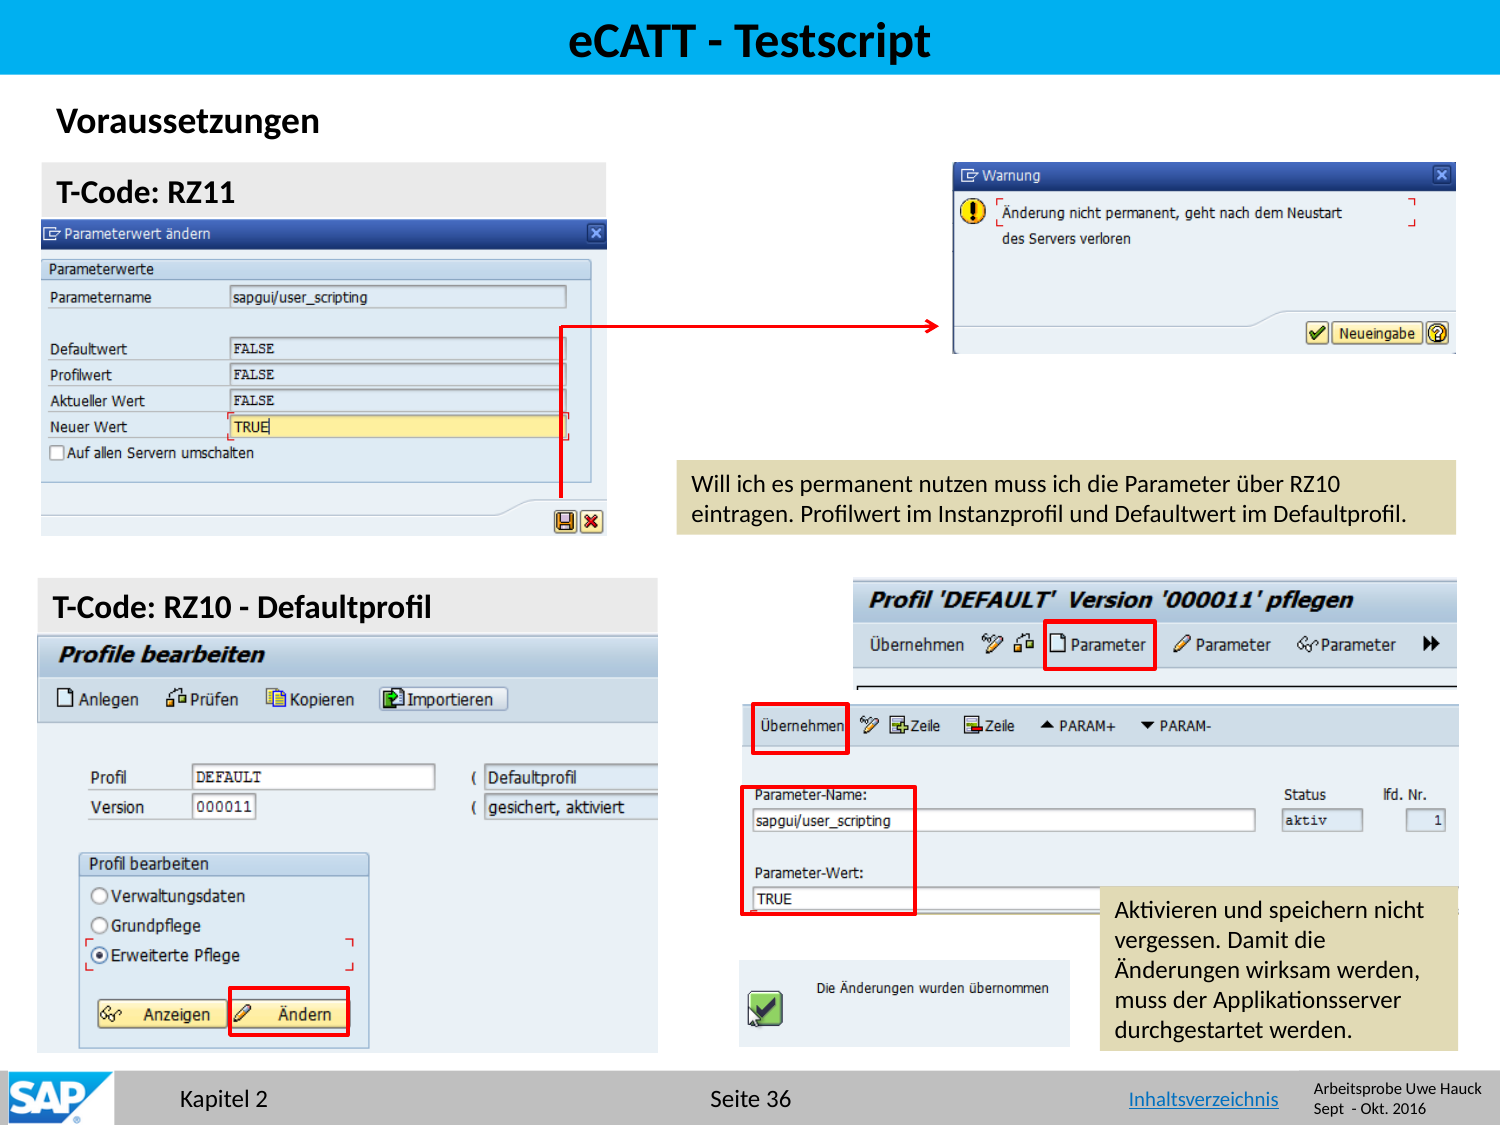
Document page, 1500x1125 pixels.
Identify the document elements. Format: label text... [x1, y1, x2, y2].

text_box Voraussetzungen [41, 88, 1168, 149]
text_box eCATT - Testscript [0, 0, 1500, 75]
text_box Aktivieren und speichern nicht vergessen. Damit die Änderungen wirksam werden, muss der Applikationsserver durchgestartet werden. [1099, 922, 1459, 1051]
text_box Inhaltsverzeichnis [1106, 1078, 1299, 1118]
picture [741, 703, 1460, 915]
text_box Will ich es permanent nutzen muss ich die Parameter über RZ10 eintragen. Profilwert im Instanzprofil und Defaultwert im Defaultprofil. [676, 460, 1457, 535]
picture [853, 577, 1457, 690]
text_box [115, 1070, 1299, 1125]
text_box Kapitel 2 Seite 36 [165, 1075, 1105, 1120]
picture [951, 162, 1457, 354]
picture [41, 219, 607, 537]
picture [37, 633, 658, 1054]
picture [7, 1070, 115, 1125]
text_box T-Code: RZ10 - Defaultprofil [37, 577, 658, 633]
text_box Arbeitsprobe Uwe Hauck Sept - Okt. 2016 [1299, 1070, 1500, 1125]
text_box [0, 1070, 6, 1125]
picture [738, 960, 1070, 1048]
text_box T-Code: RZ11 [41, 162, 607, 217]
